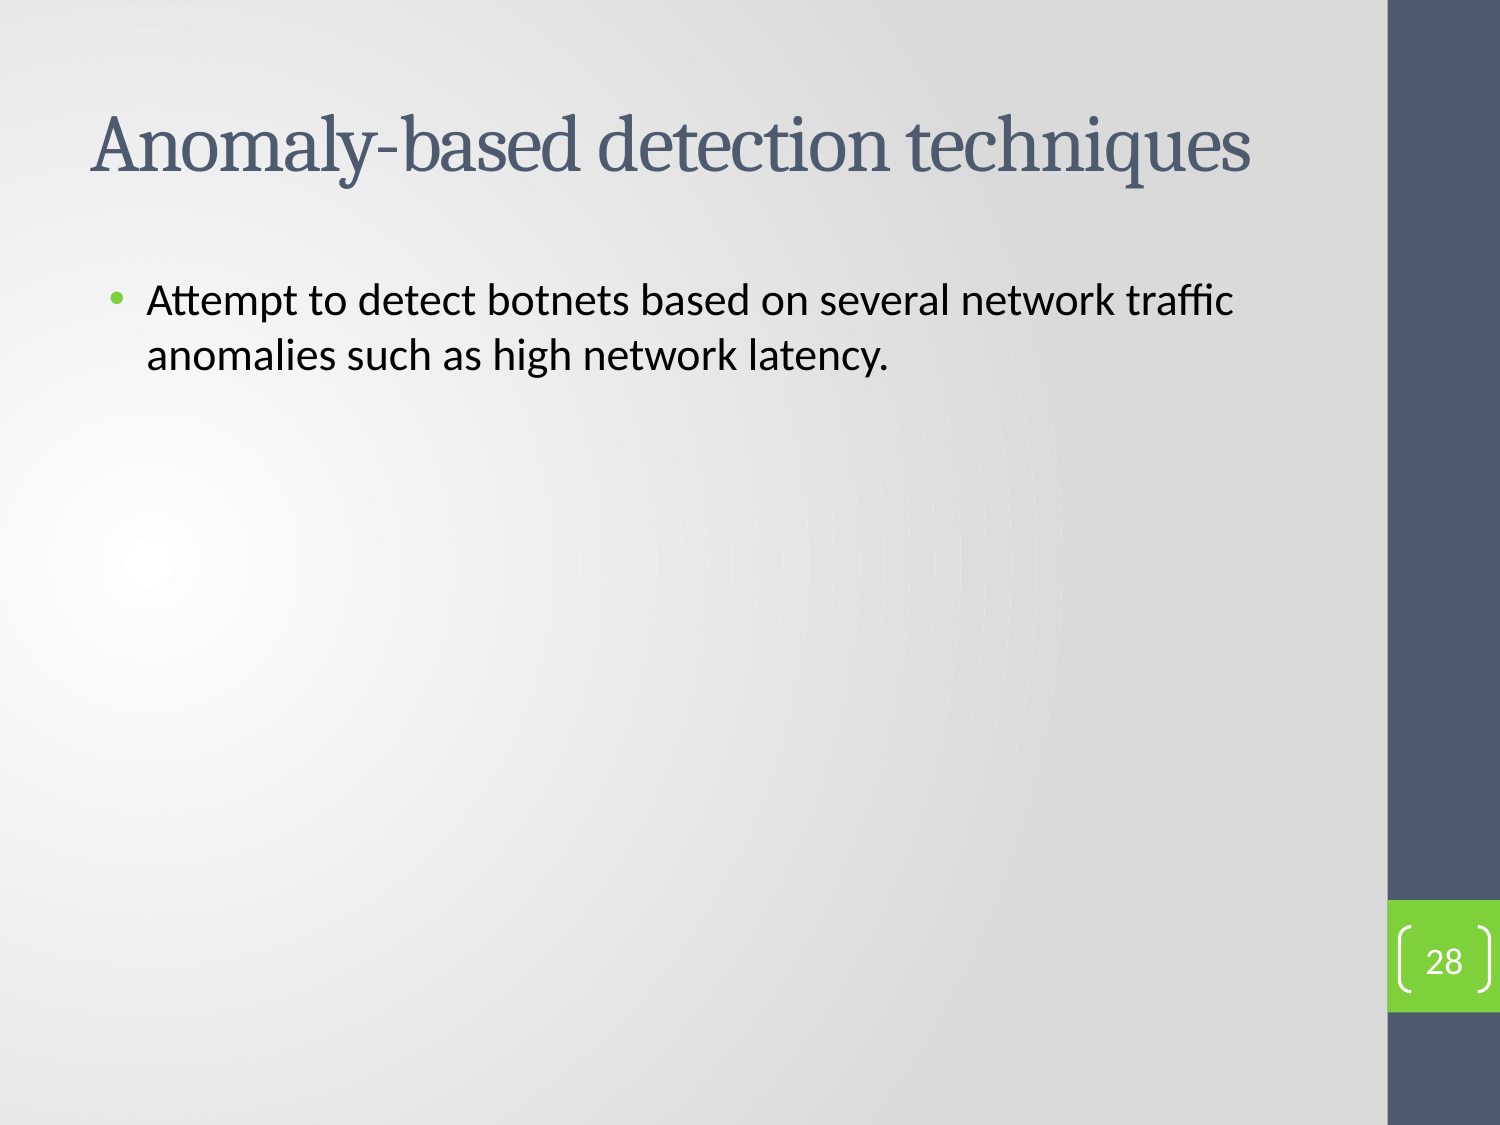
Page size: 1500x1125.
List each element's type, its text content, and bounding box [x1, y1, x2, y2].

slide_number 28 [1397, 925, 1492, 994]
title Anomaly-based detection techniques [75, 45, 1325, 233]
list Attempt to detect botnets based on several network traffic anomalies such as high network latency. [75, 262, 1325, 1050]
